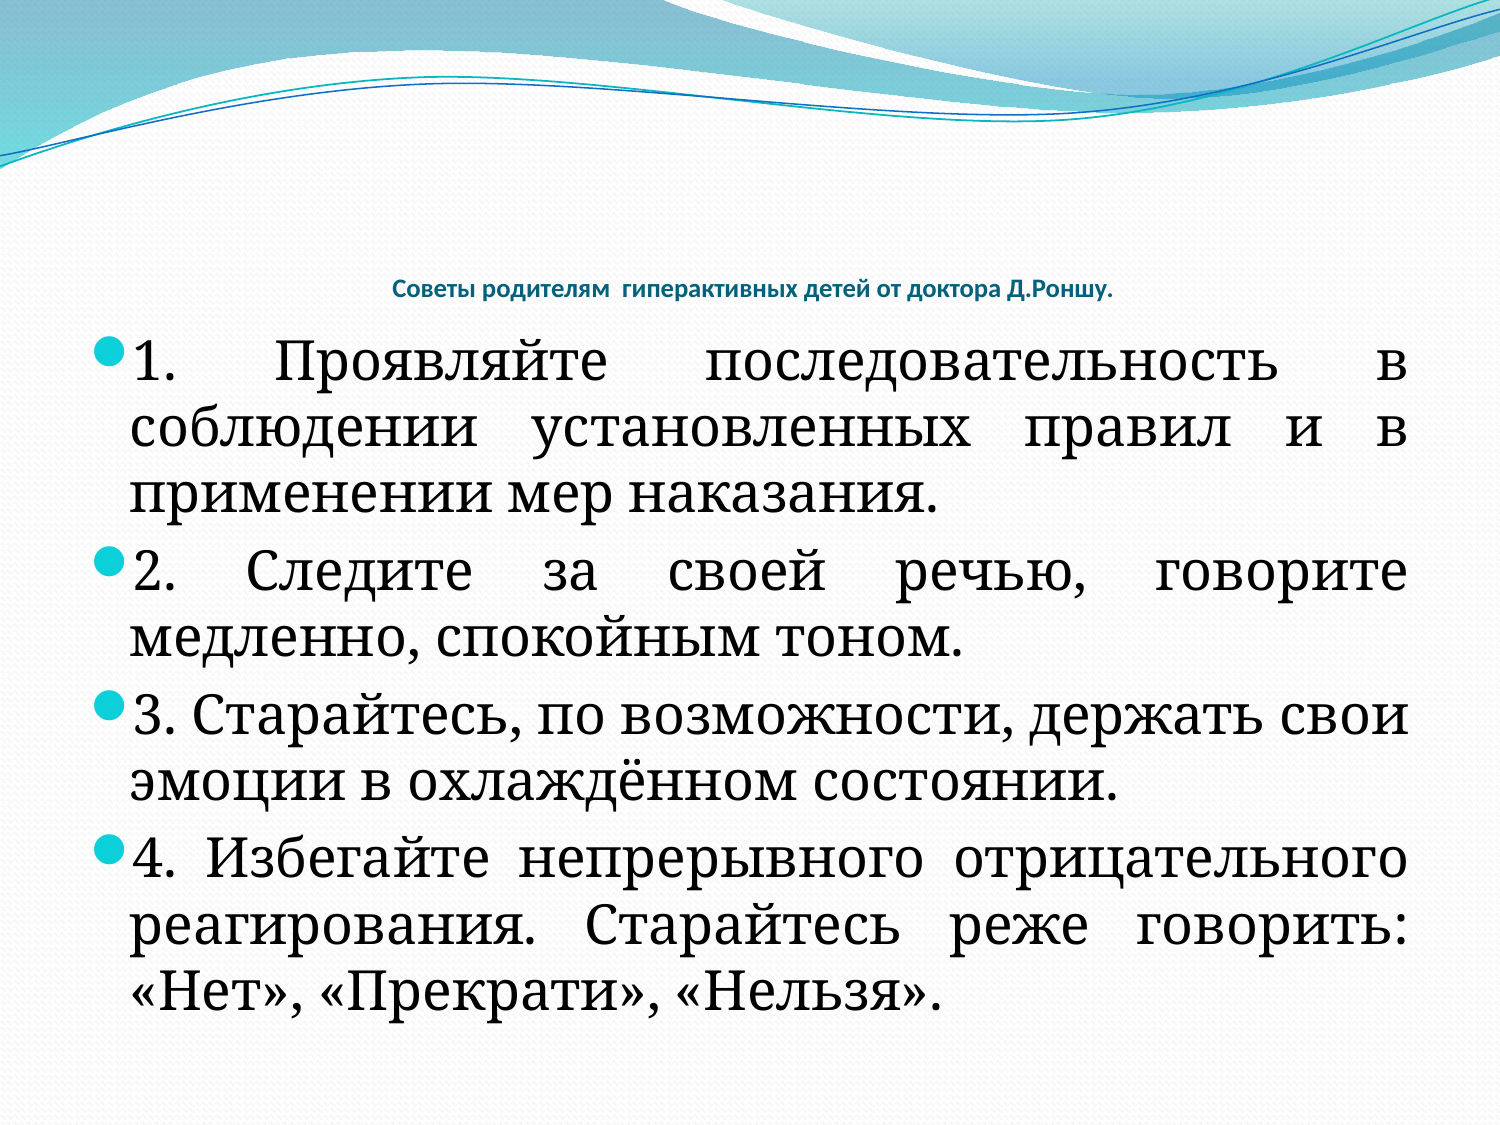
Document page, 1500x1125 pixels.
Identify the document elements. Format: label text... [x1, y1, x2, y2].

title Советы родителям гиперактивных детей от доктора Д.Роншу. [75, 115, 1425, 303]
list 1. Проявляйте последовательность в соблюдении установленных правил и в применении мер наказания. 2. Следите за своей речью, говорите медленно, спокойным тоном. 3. Старайтесь, по возможности, держать свои эмоции в охлаждённом состоянии. 4. Избегайте непрерывного отрицательного реагирования. Старайтесь реже говорить: «Нет», «Прекрати», «Нельзя». [75, 317, 1425, 1038]
